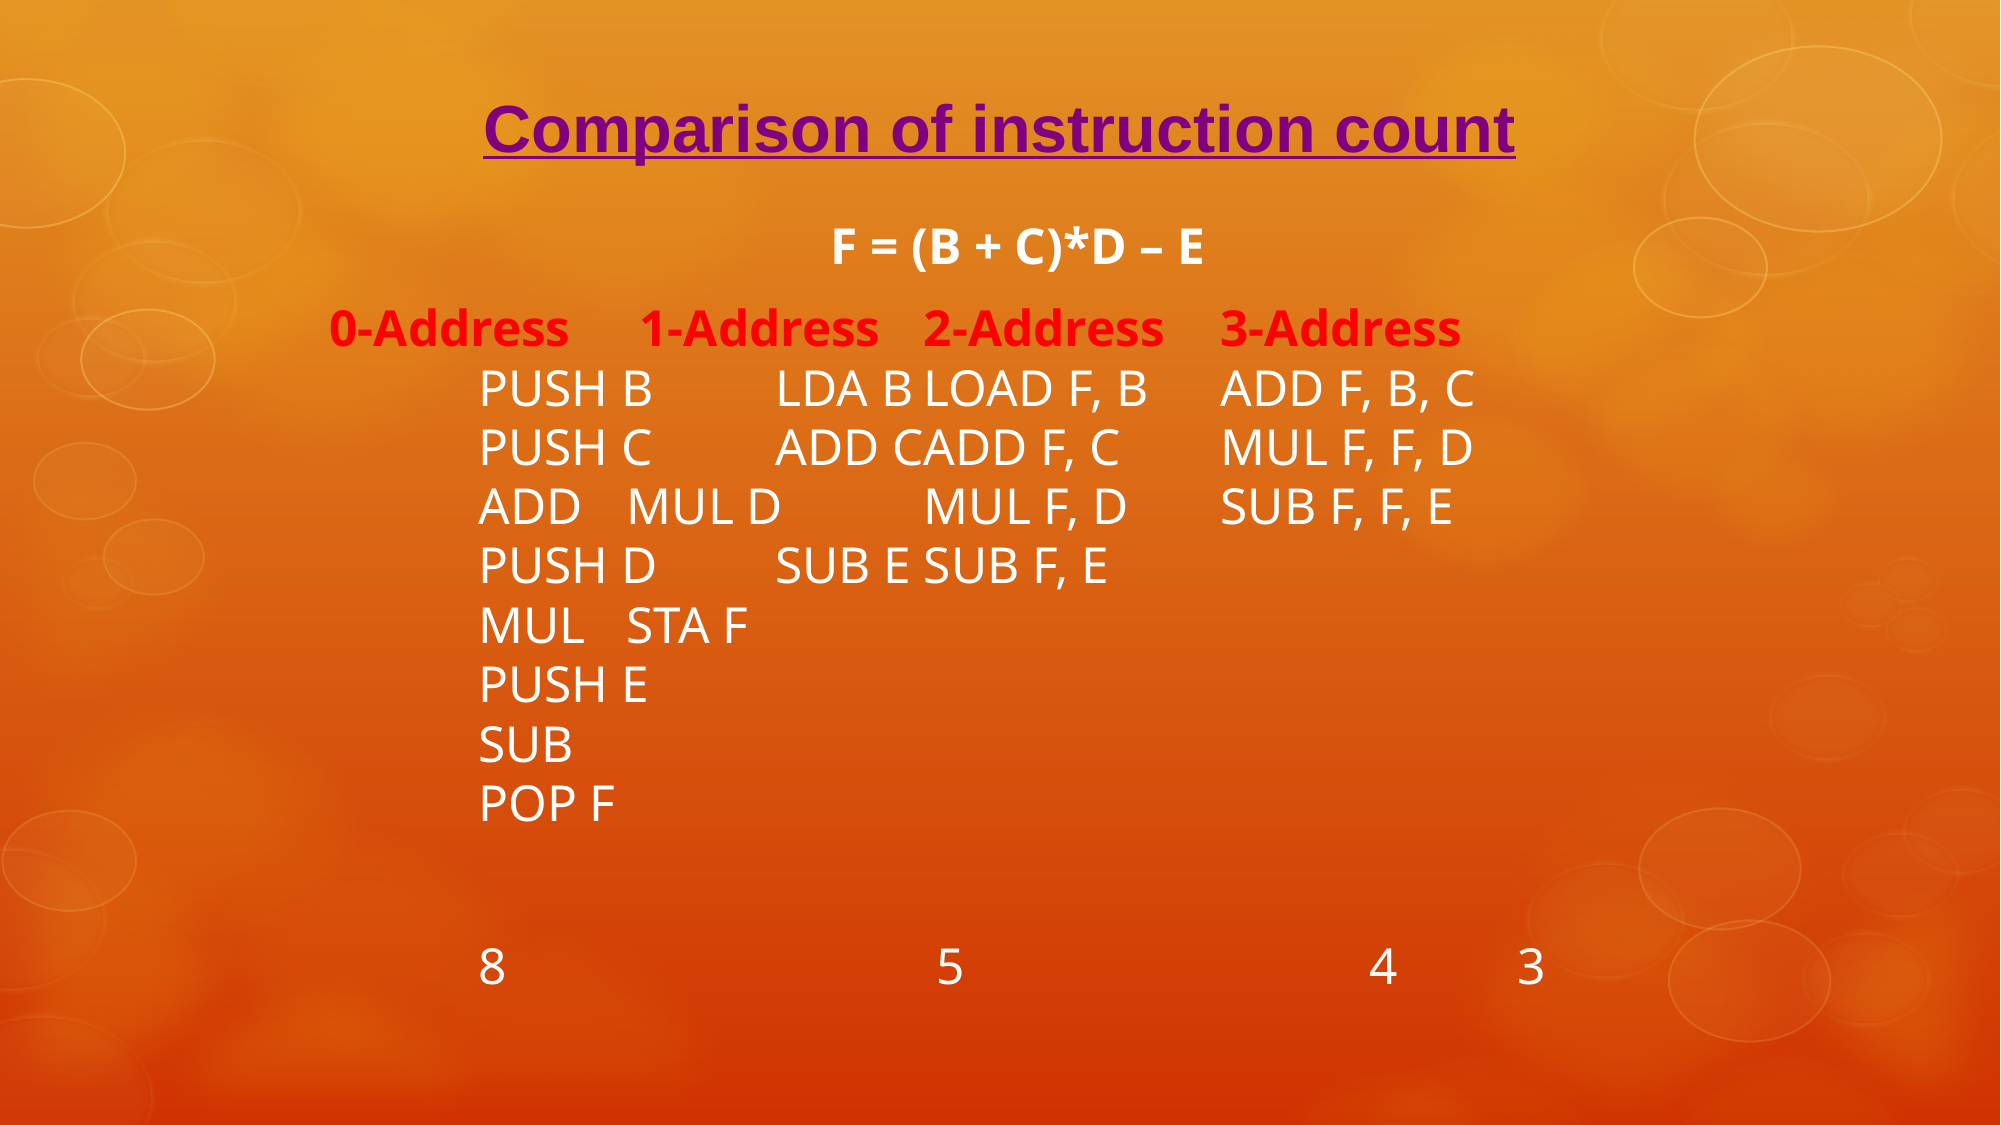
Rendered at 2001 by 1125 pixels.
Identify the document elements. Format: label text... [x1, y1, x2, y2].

list F = (B + C)*D – E 0-Address 1-Address 2-Address 3-Address PUSH B LDA B LOAD F, B ADD F, B, C PUSH C ADD C ADD F, C MUL F, F, D ADD MUL D MUL F, D SUB F, F, E PUSH D SUB E SUB F, E MUL STA F PUSH E SUB POP F 8 5 4 3 [314, 208, 1721, 1024]
text_box Comparison of instruction count [249, 78, 1750, 173]
